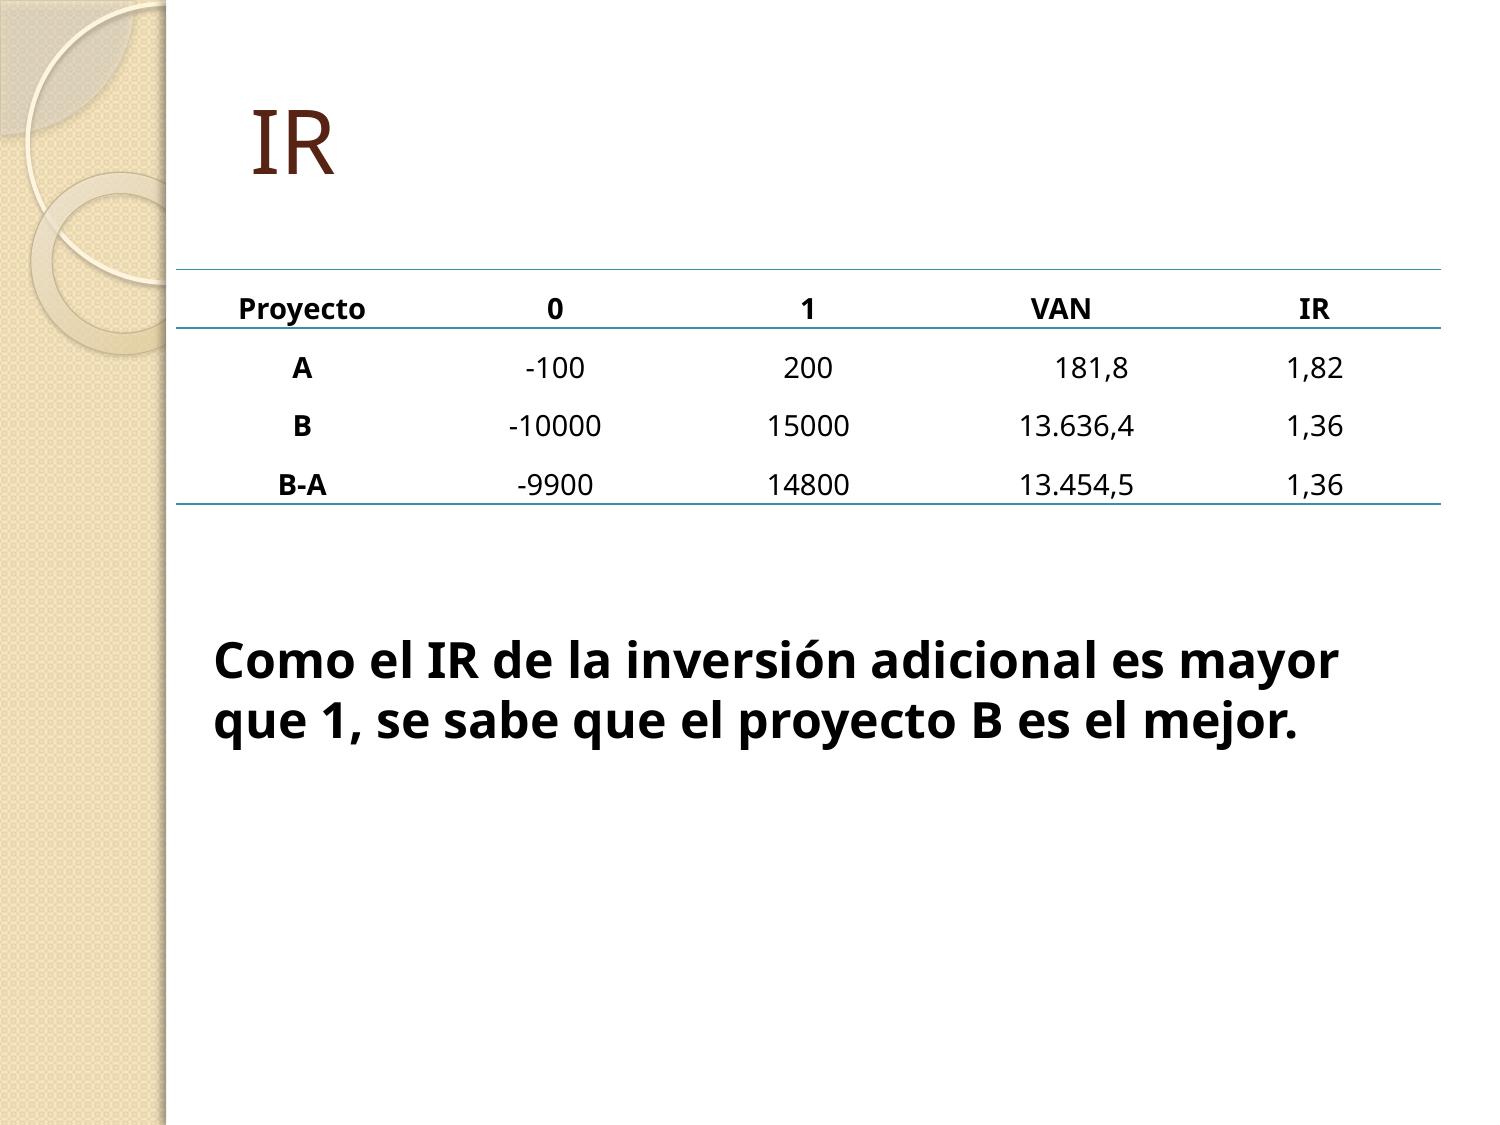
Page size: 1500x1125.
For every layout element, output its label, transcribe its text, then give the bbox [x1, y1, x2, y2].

table_header 1 [682, 270, 935, 327]
table_cell B [176, 387, 429, 445]
table_cell -10000 [429, 387, 682, 445]
text_box Como el IR de la inversión adicional es mayor que 1, se sabe que el proyecto B es el mejor. [199, 621, 1383, 801]
table_cell 1,82 [1188, 329, 1441, 387]
table_cell A [176, 329, 429, 387]
table_cell -9900 [429, 445, 682, 503]
table_cell 14800 [682, 445, 935, 503]
table_cell 13.454,5 [935, 445, 1188, 503]
table_cell 181,8 [935, 329, 1188, 387]
table_cell B-A [176, 445, 429, 503]
table_cell 1,36 [1188, 445, 1441, 503]
table_cell -100 [429, 329, 682, 387]
table_header IR [1188, 270, 1441, 327]
table_cell 13.636,4 [935, 387, 1188, 445]
table_cell 15000 [682, 387, 935, 445]
table_header 0 [429, 270, 682, 327]
title IR [235, 45, 1466, 233]
table_cell 1,36 [1188, 387, 1441, 445]
table_cell 200 [682, 329, 935, 387]
table_header VAN [935, 270, 1188, 327]
table_header Proyecto [176, 270, 429, 327]
